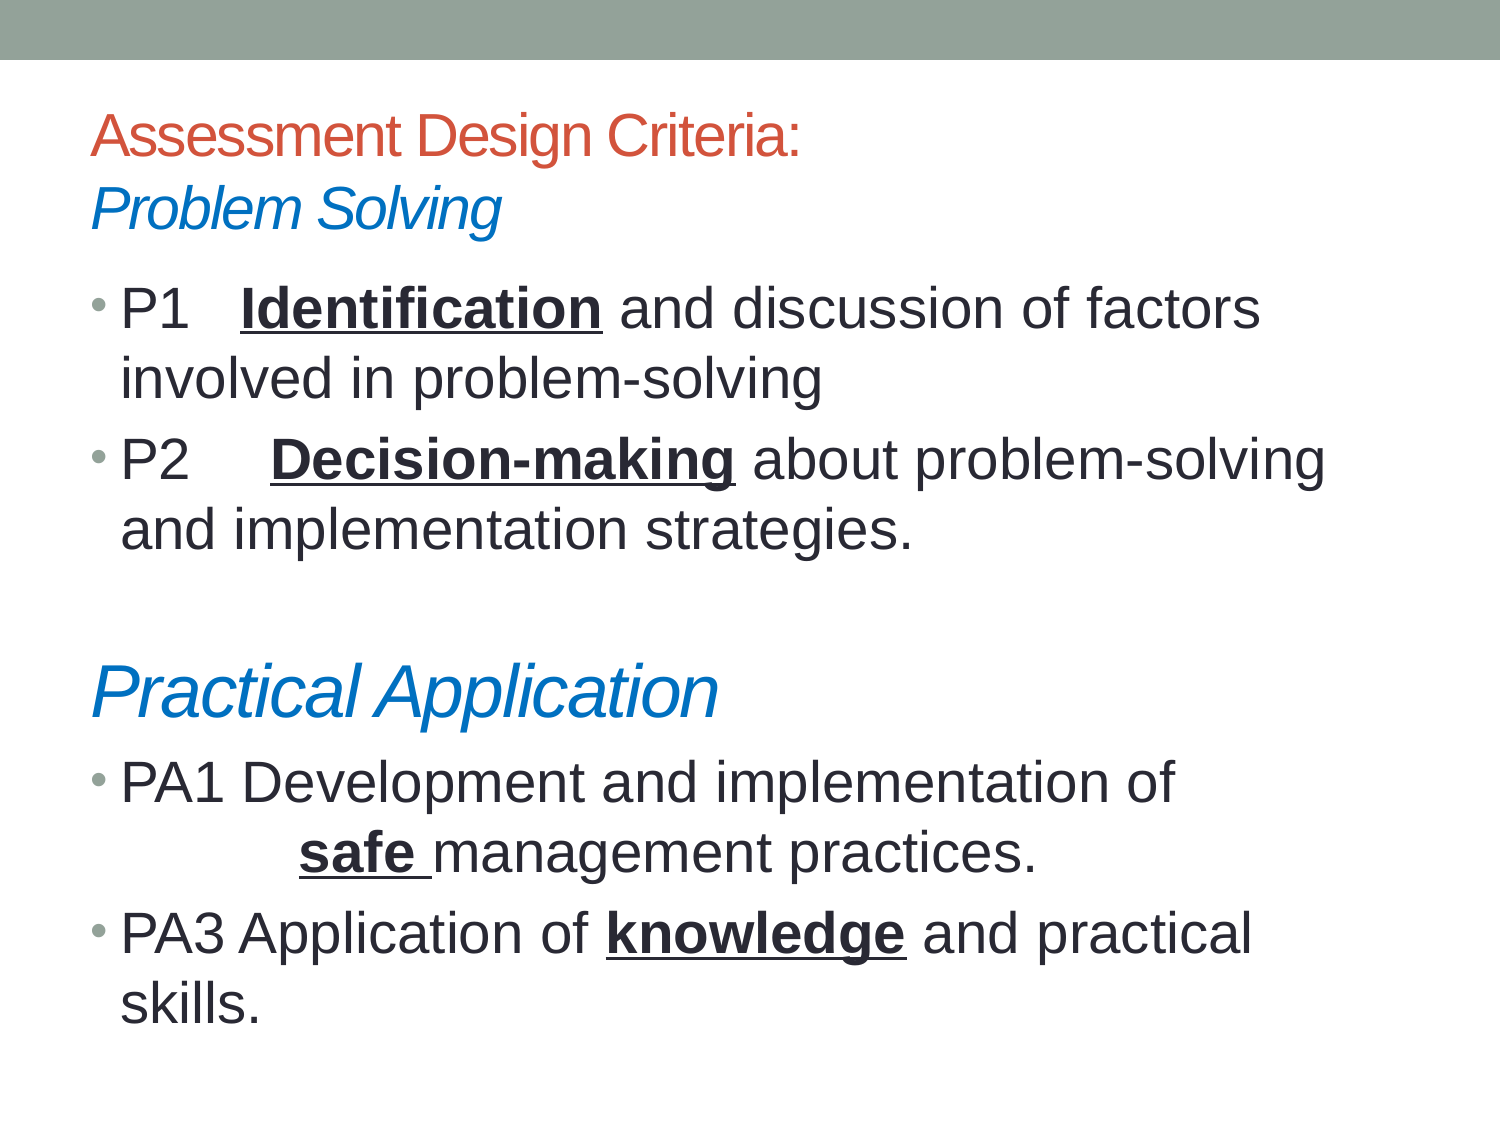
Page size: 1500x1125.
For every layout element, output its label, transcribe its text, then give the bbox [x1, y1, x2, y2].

list P1 Identification and discussion of factors involved in problem-solving P2 Decision-making about problem-solving and implementation strategies. Practical Application PA1 Development and implementation of safe management practices. PA3 Application of knowledge and practical skills. [75, 262, 1425, 1063]
title Assessment Design Criteria: Problem Solving [75, 87, 1425, 250]
